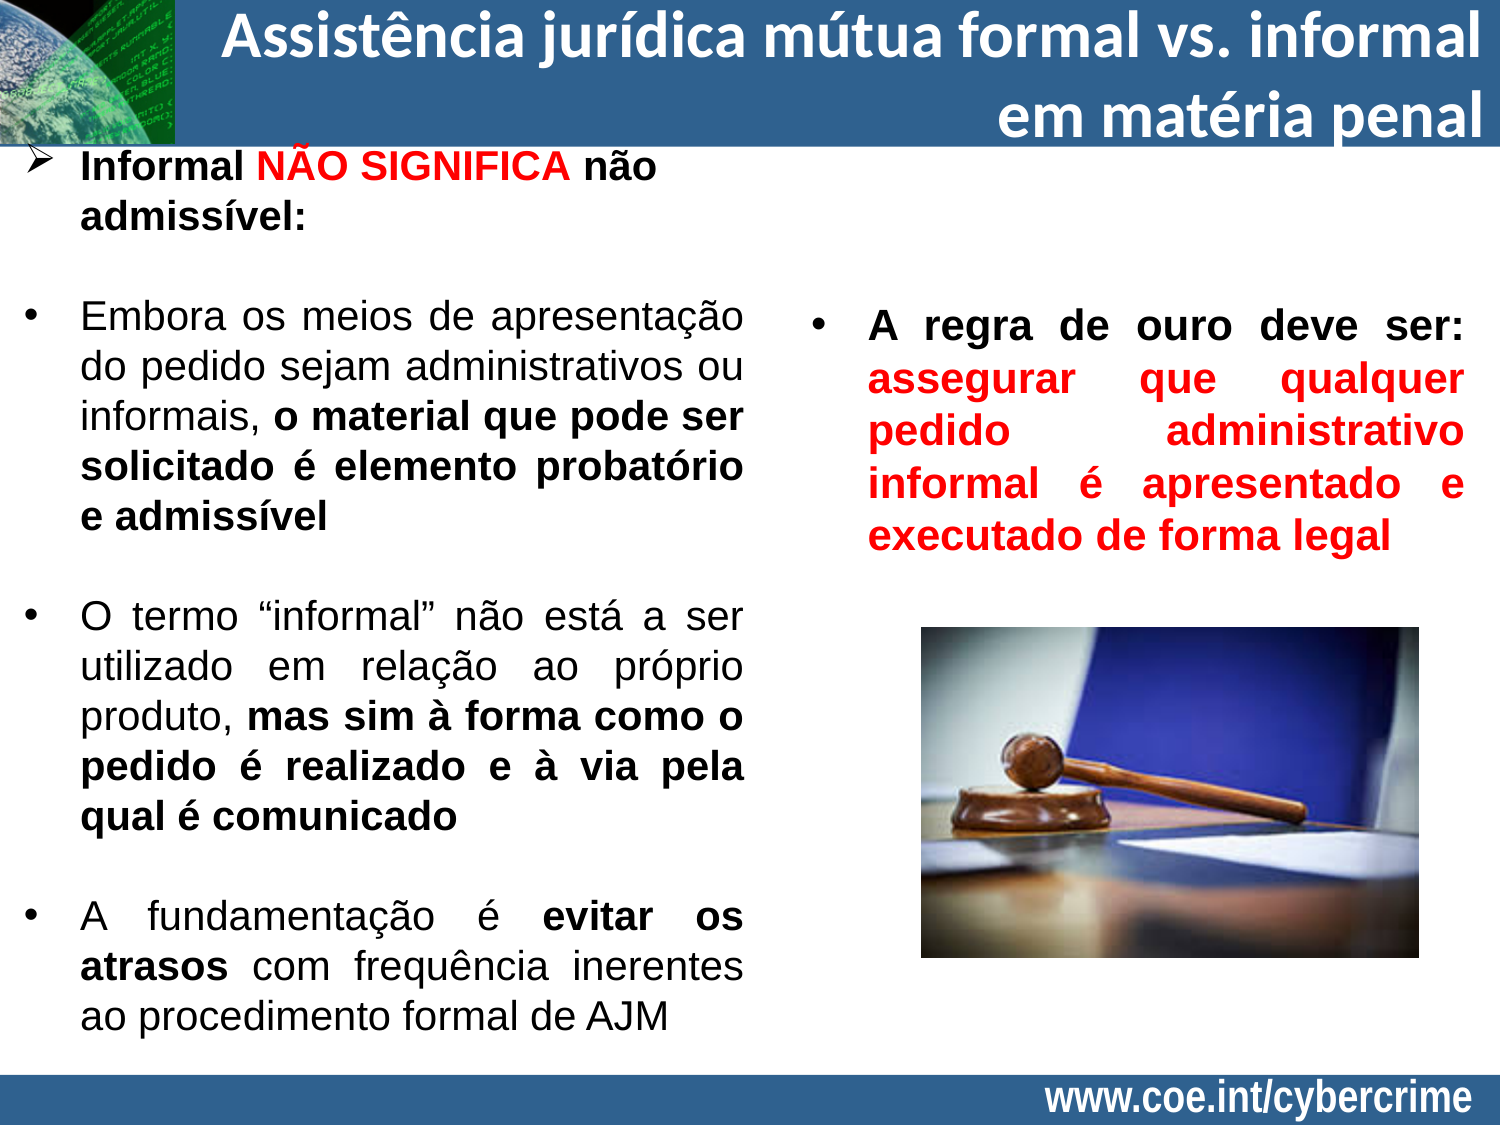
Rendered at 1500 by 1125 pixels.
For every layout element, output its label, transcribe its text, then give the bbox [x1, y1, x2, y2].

picture [921, 627, 1419, 958]
picture [0, 0, 175, 144]
text_box [0, 1073, 1030, 1125]
text_box Assistência jurídica mútua formal vs. informal em matéria penal [179, 0, 1500, 149]
text_box www.coe.int/cybercrime [1030, 1059, 1500, 1125]
text_box A regra de ouro deve ser: assegurar que qualquer pedido administrativo informal é apresentado e executado de forma legal [796, 289, 1480, 567]
text_box Informal NÃO SIGNIFICA não admissível: Embora os meios de apresentação do pedido sejam administrativos ou informais, o material que pode ser solicitado é elemento probatório e admissível O termo “informal” não está a ser utilizado em relação ao próprio produto, mas sim à forma como o pedido é realizado e à via pela qual é comunicado A fundamentação é evitar os atrasos com frequência inerentes ao procedimento formal de AJM [9, 131, 760, 1047]
